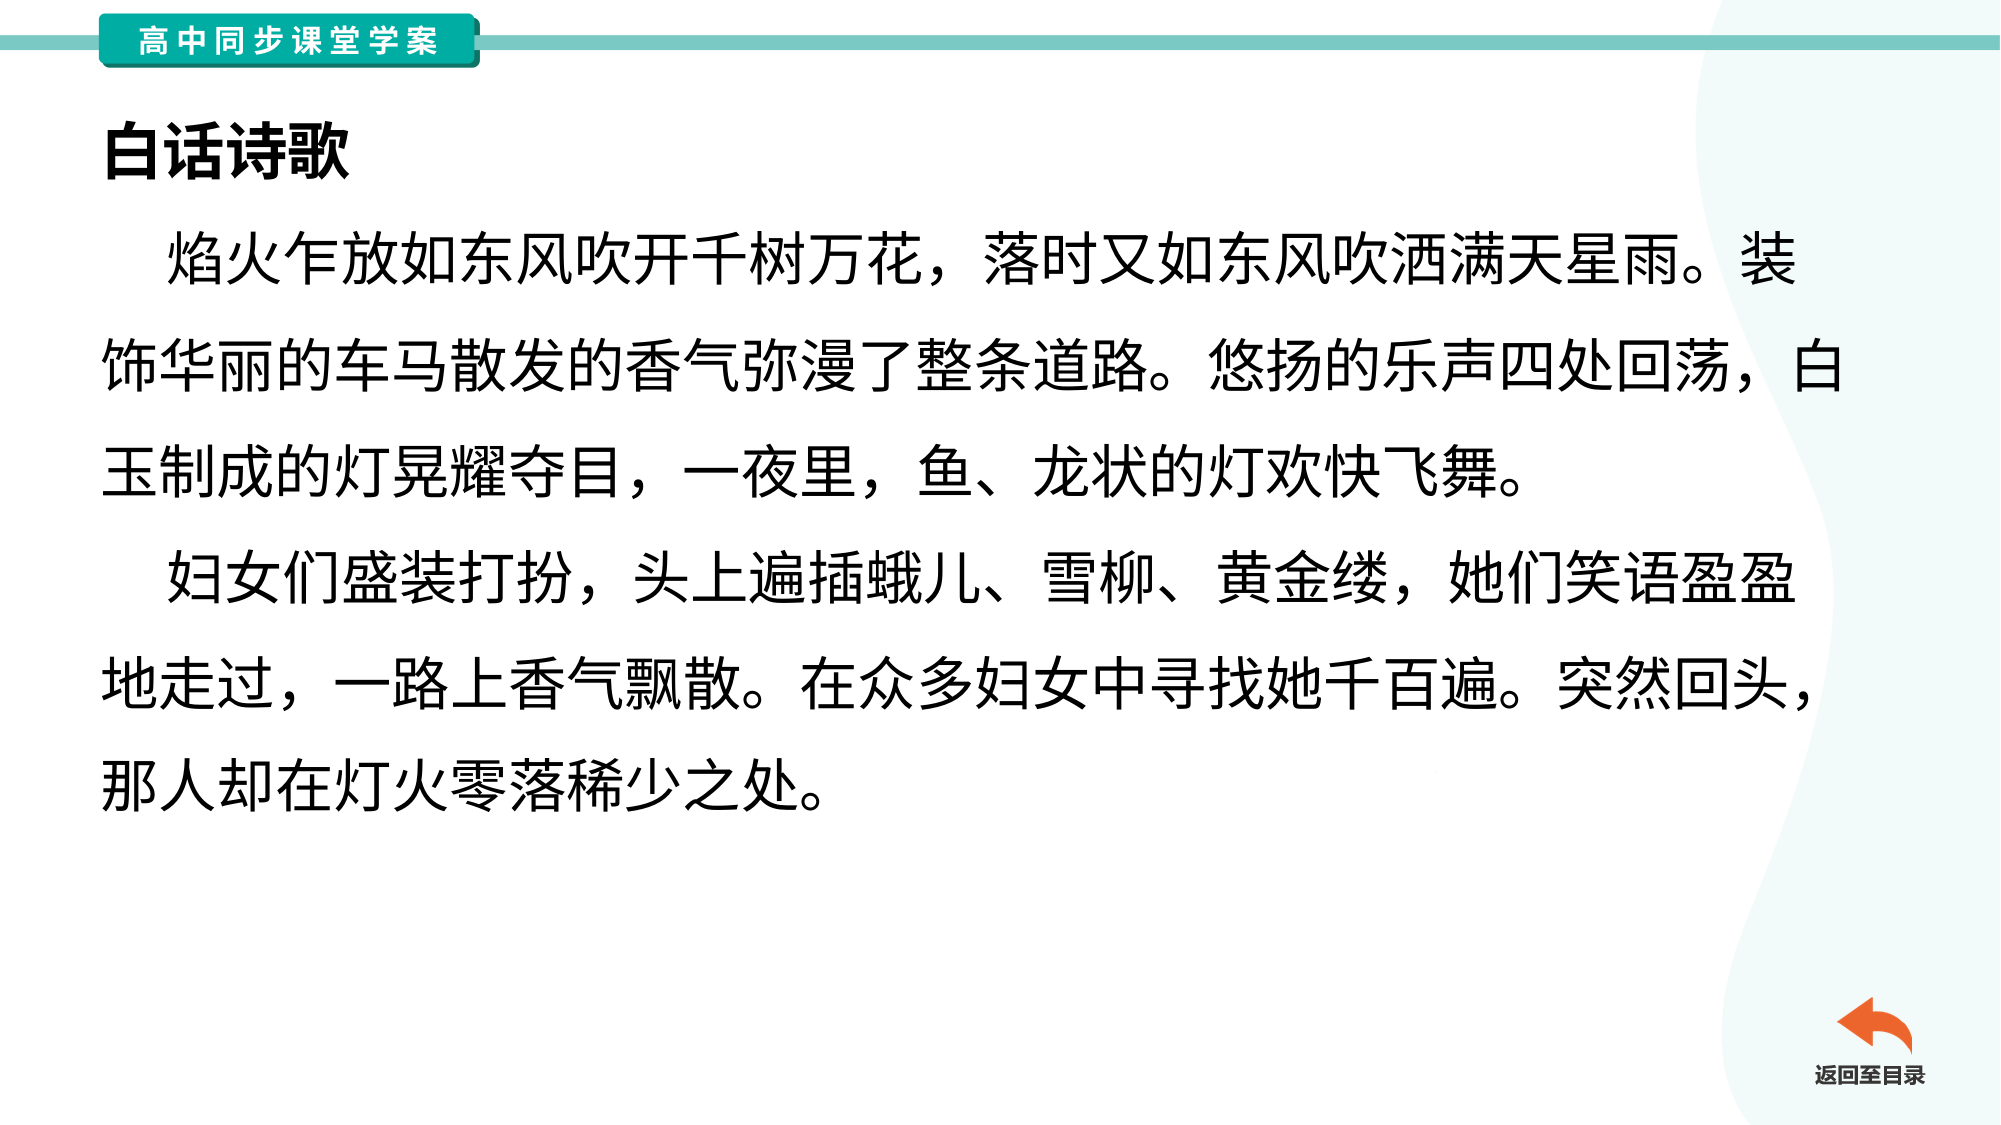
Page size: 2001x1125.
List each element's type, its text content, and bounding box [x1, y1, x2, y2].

text_box 焰火乍放如东风吹开千树万花，落时又如东风吹洒满天星雨。装 饰华丽的车马散发的香气弥漫了整条道路。悠扬的乐声四处回荡，白 玉制成的灯晃耀夺目，一夜里，鱼、龙状的灯欢快飞舞。 妇女们盛装打扮，头上遍插蛾儿、雪柳、黄金缕，她们笑语盈盈 地走过，一路上香气飘散。在众多妇女中寻找她千百遍。突然回头， 那人却在灯火零落稀少之处。 [100, 186, 1899, 809]
picture [0, 0, 2000, 1125]
text_box 白话诗歌 [100, 76, 1899, 186]
